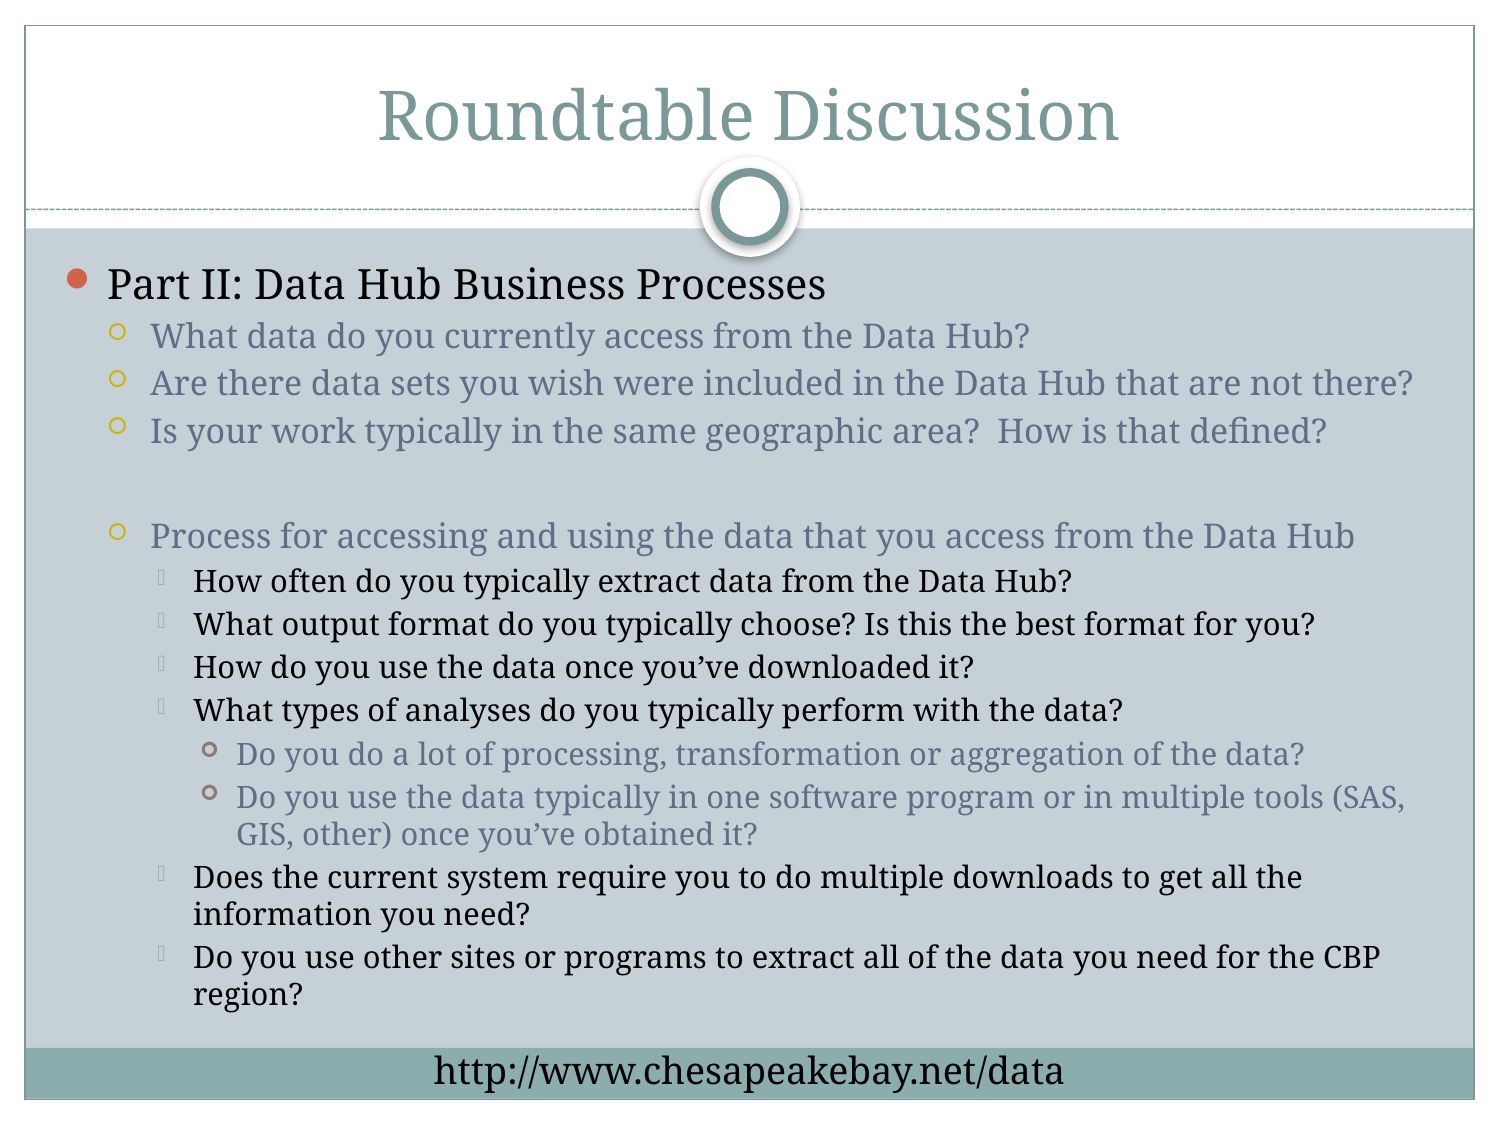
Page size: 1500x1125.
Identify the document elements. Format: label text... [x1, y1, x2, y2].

title Roundtable Discussion [49, 37, 1450, 162]
list Part II: Data Hub Business Processes What data do you currently access from the Data Hub? Are there data sets you wish were included in the Data Hub that are not there? Is your work typically in the same geographic area? How is that defined? Process for accessing and using the data that you access from the Data Hub How often do you typically extract data from the Data Hub? What output format do you typically choose? Is this the best format for you? How do you use the data once you’ve downloaded it? What types of analyses do you typically perform with the data? Do you do a lot of processing, transformation or aggregation of the data? Do you use the data typically in one software program or in multiple tools (SAS, GIS, other) once you’ve obtained it? Does the current system require you to do multiple downloads to get all the information you need? Do you use other sites or programs to extract all of the data you need for the CBP region? [49, 250, 1445, 1050]
